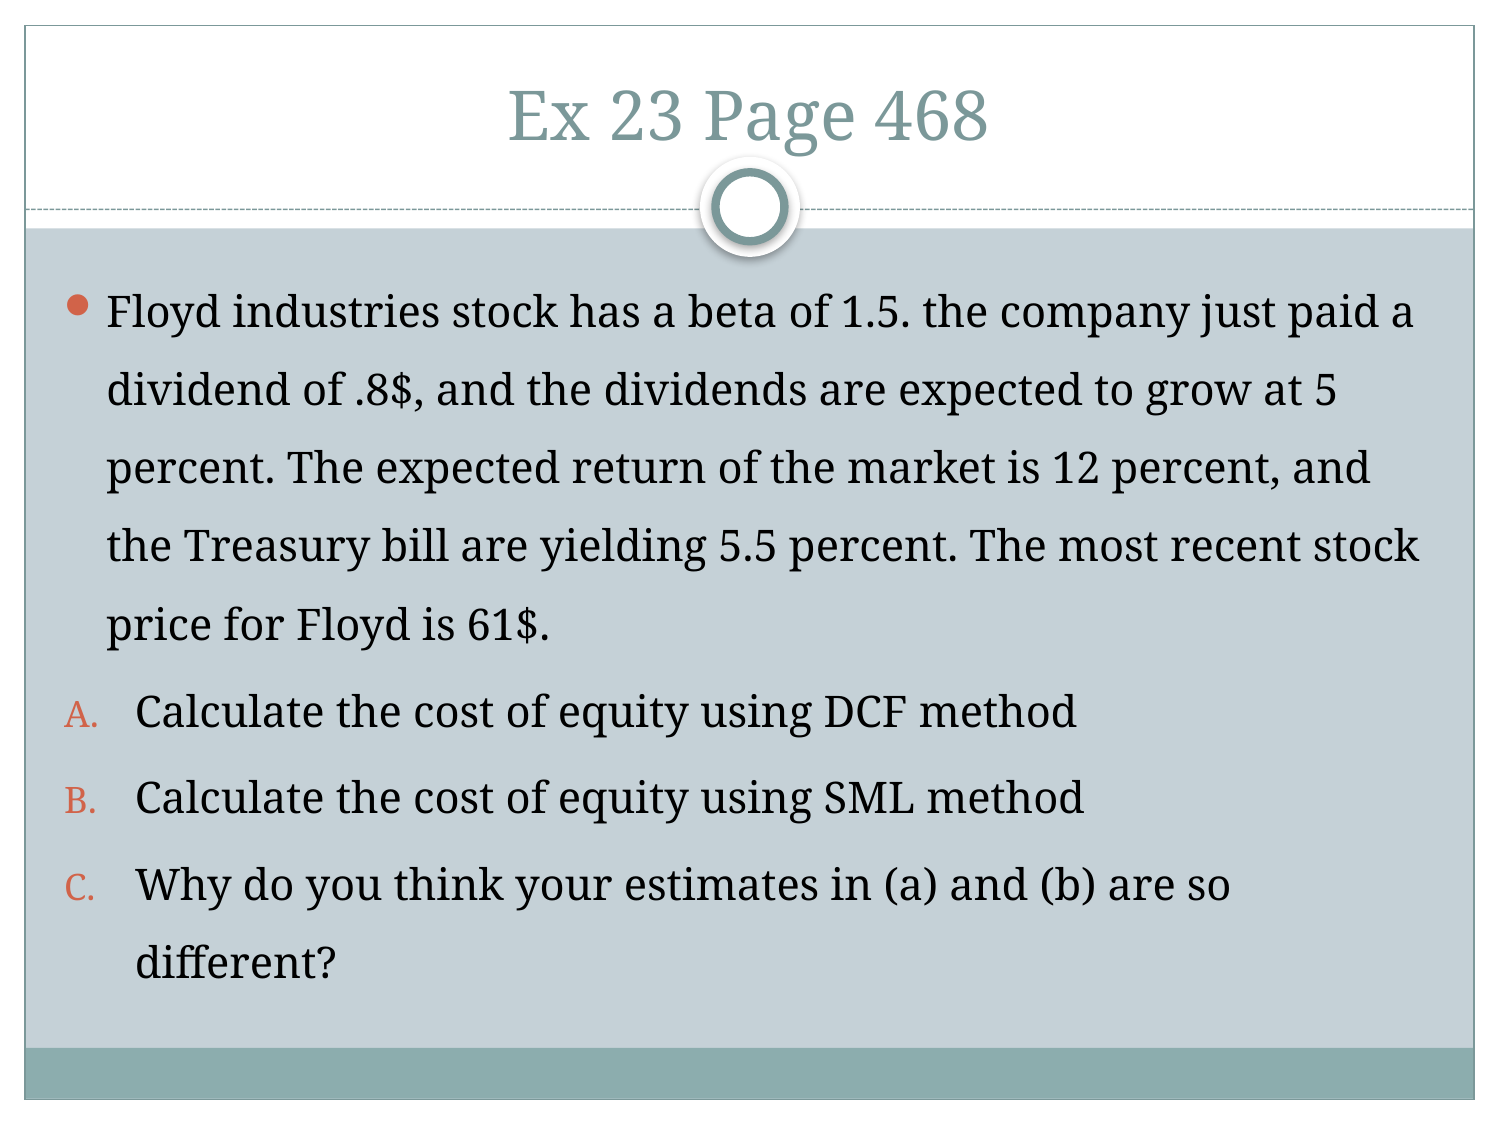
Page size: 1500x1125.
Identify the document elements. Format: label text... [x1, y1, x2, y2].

list Floyd industries stock has a beta of 1.5. the company just paid a dividend of .8$, and the dividends are expected to grow at 5 percent. The expected return of the market is 12 percent, and the Treasury bill are yielding 5.5 percent. The most recent stock price for Floyd is 61$. Calculate the cost of equity using DCF method Calculate the cost of equity using SML method Why do you think your estimates in (a) and (b) are so different? [49, 250, 1445, 1001]
title Ex 23 Page 468 [49, 37, 1450, 162]
